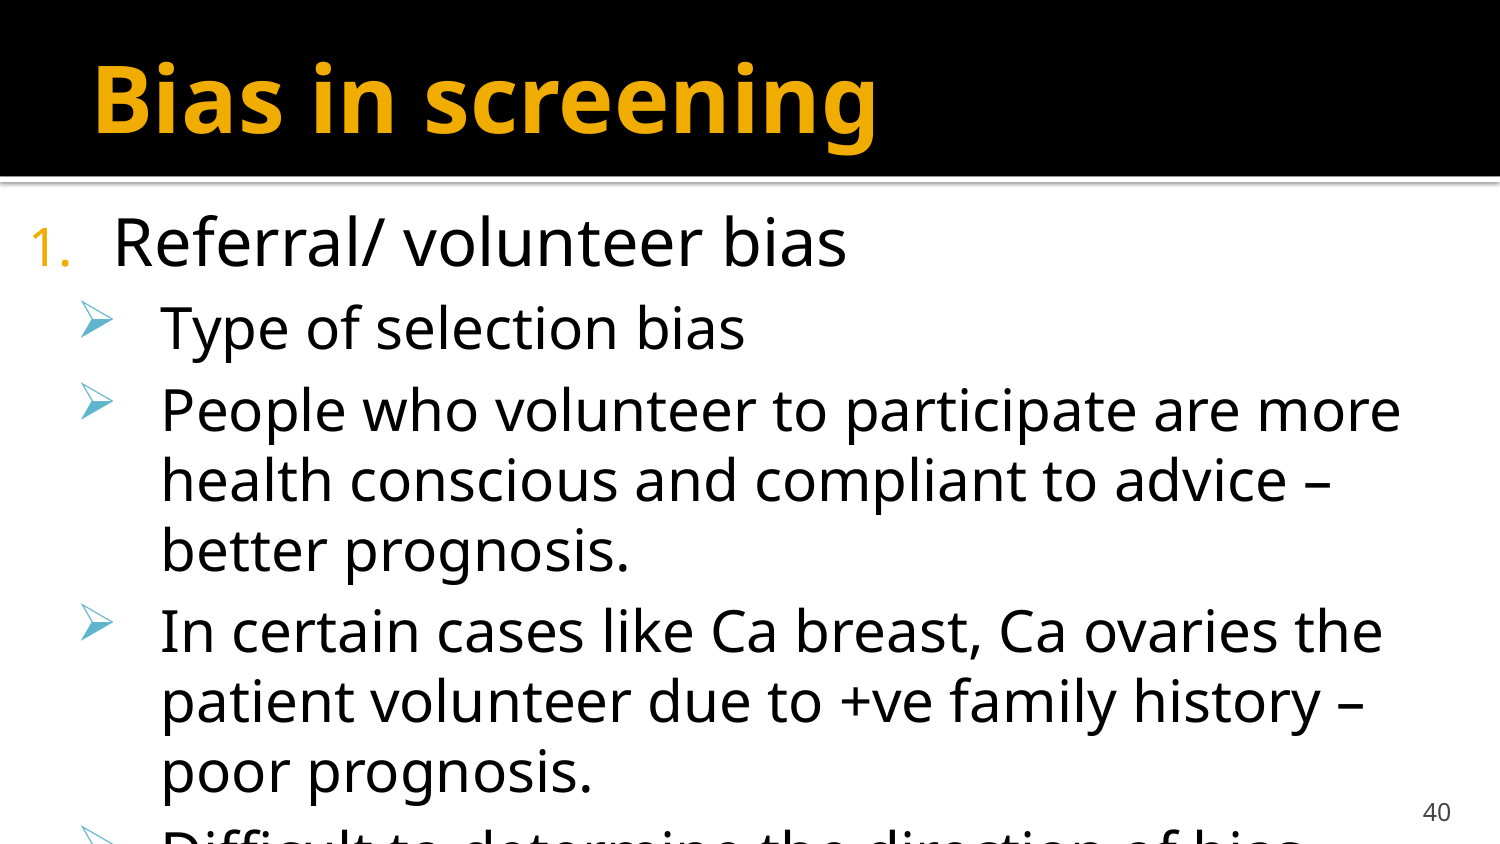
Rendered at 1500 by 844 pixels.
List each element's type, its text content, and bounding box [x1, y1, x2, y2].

list Referral/ volunteer bias Type of selection bias People who volunteer to participate are more health conscious and compliant to advice – better prognosis. In certain cases like Ca breast, Ca ovaries the patient volunteer due to +ve family history – poor prognosis. Difficult to determine the direction of bias. [0, 184, 1500, 844]
title Bias in screening [75, 19, 1425, 174]
slide_number 40 [1345, 796, 1467, 831]
